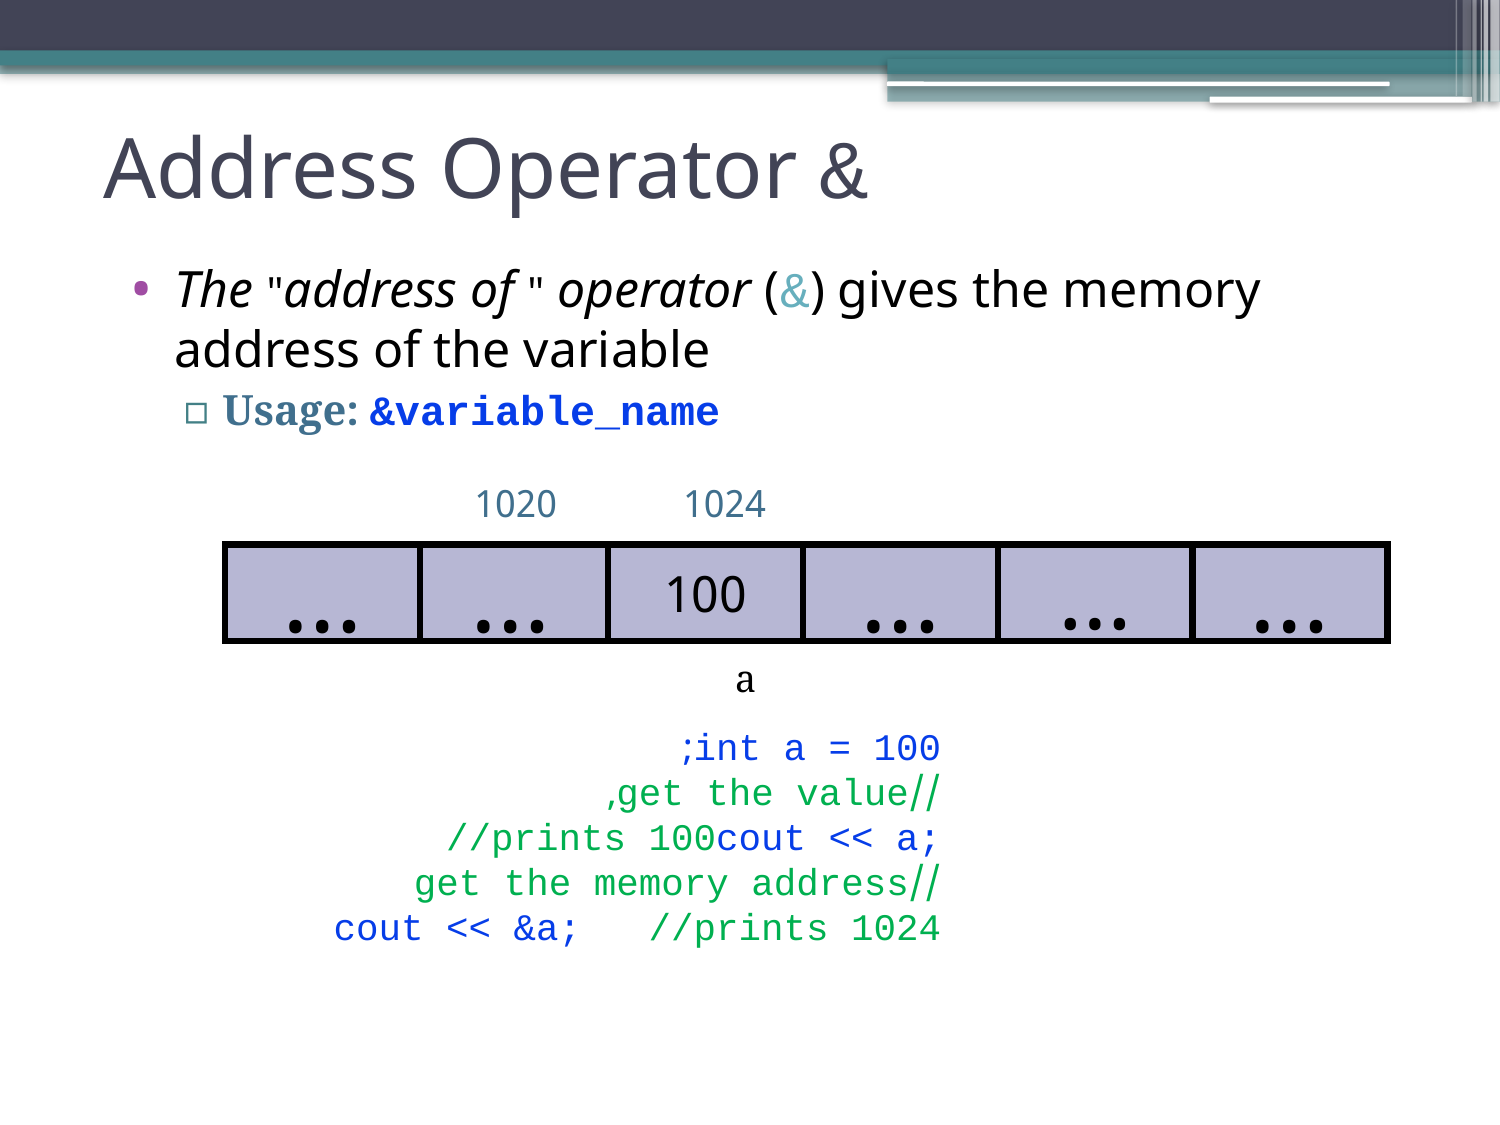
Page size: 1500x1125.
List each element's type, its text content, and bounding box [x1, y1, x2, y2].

text_box int a = 100; //get the value, cout << a; //prints 100 //get the memory address cout << &a; //prints 1024 [206, 715, 956, 956]
text_box … [224, 544, 420, 641]
title Address Operator & [88, 78, 1439, 254]
text_box a [607, 647, 771, 708]
text_box … [420, 544, 609, 641]
text_box … [1192, 544, 1388, 641]
text_box 100 [609, 544, 803, 641]
text_box … [997, 544, 1192, 641]
text_box … [803, 544, 997, 641]
text_box 1020 [412, 472, 573, 533]
text_box 1024 [621, 472, 781, 533]
list The "address of " operator (&) gives the memory address of the variable Usage: &variable_name [99, 249, 1388, 925]
